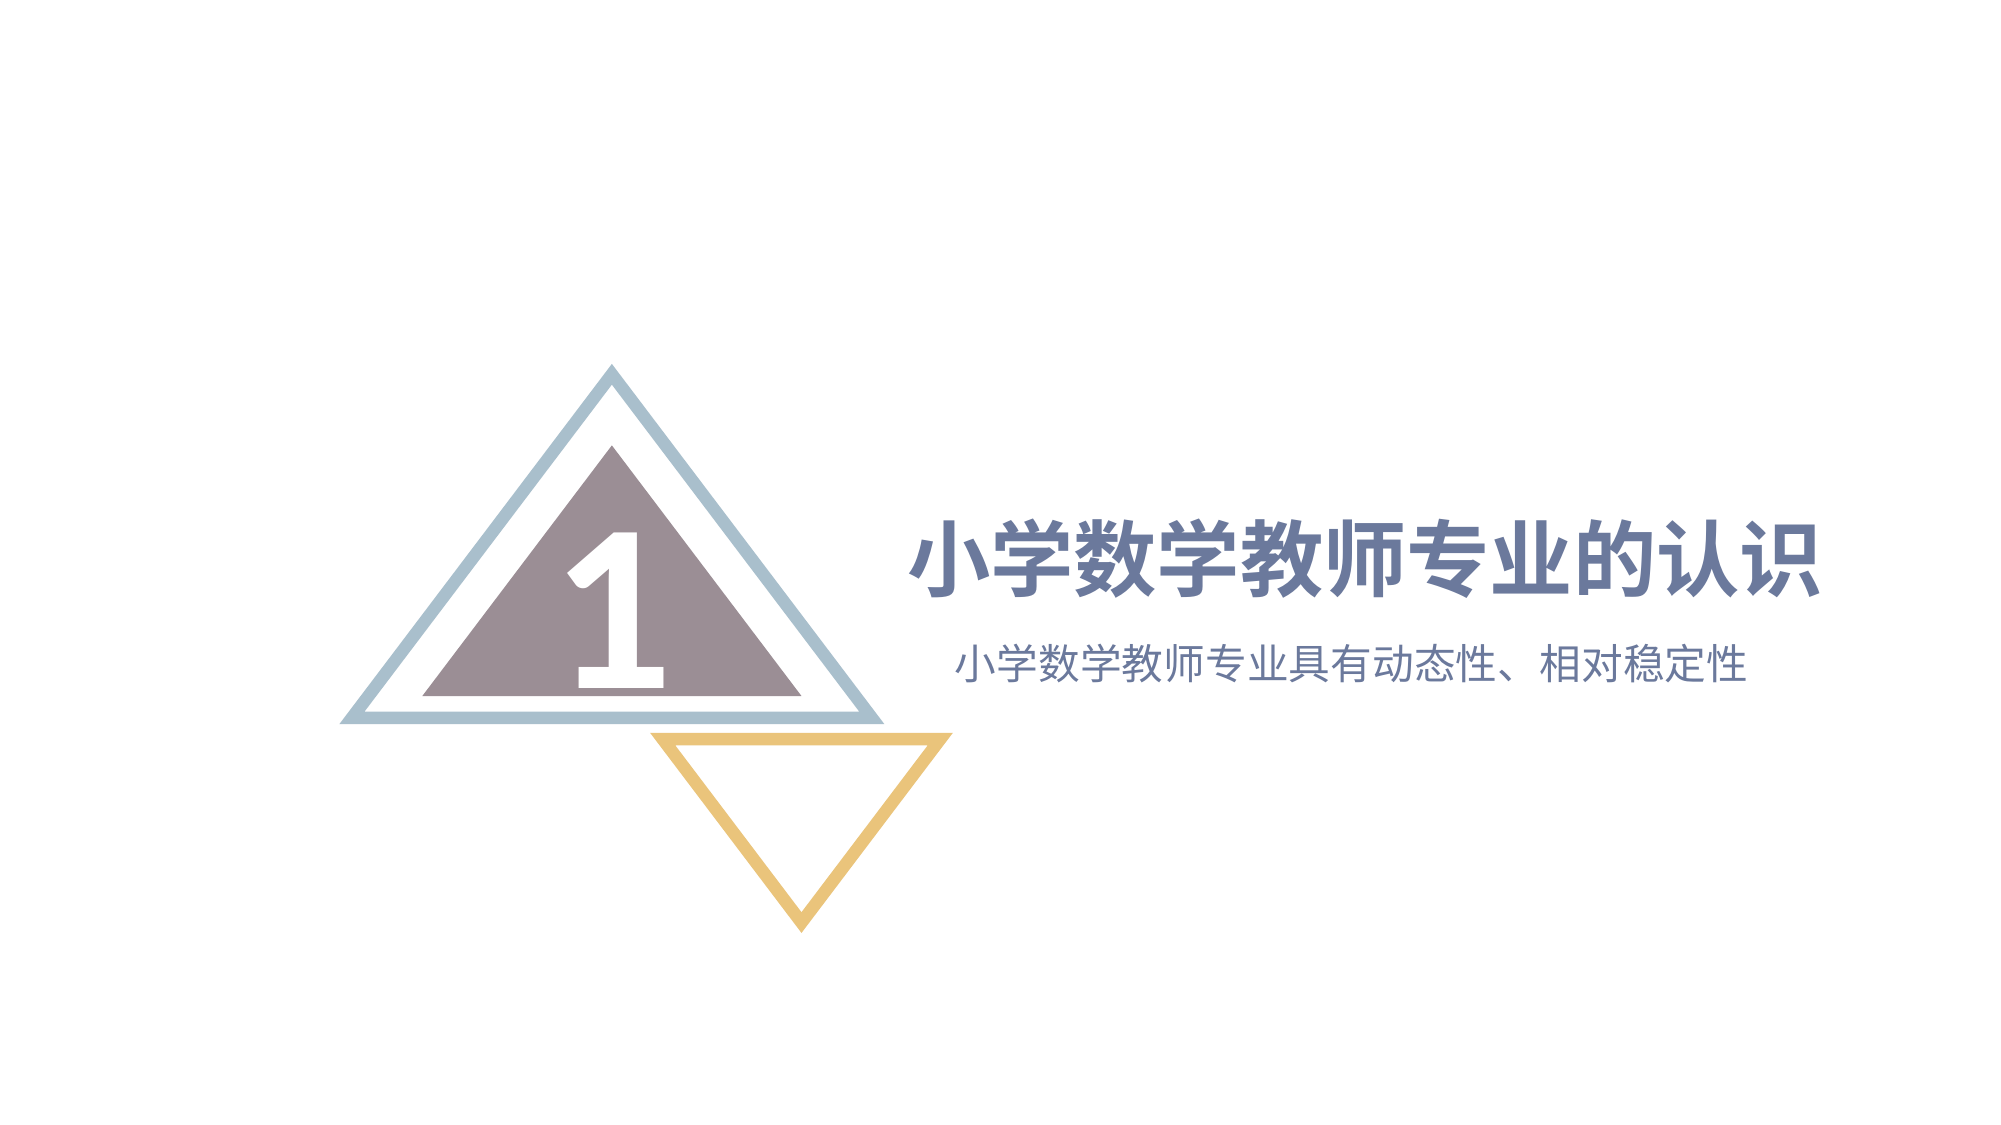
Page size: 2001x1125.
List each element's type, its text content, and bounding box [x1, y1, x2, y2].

text_box 1 [536, 441, 688, 745]
text_box [688, 473, 874, 719]
text_box [688, 544, 804, 698]
text_box 小学数学教师专业的认识 [892, 500, 1875, 615]
text_box 小学数学教师专业具有动态性、相对稳定性 [940, 630, 1795, 696]
text_box [420, 543, 536, 698]
text_box [560, 372, 664, 441]
text_box [665, 738, 943, 925]
text_box [349, 472, 536, 719]
